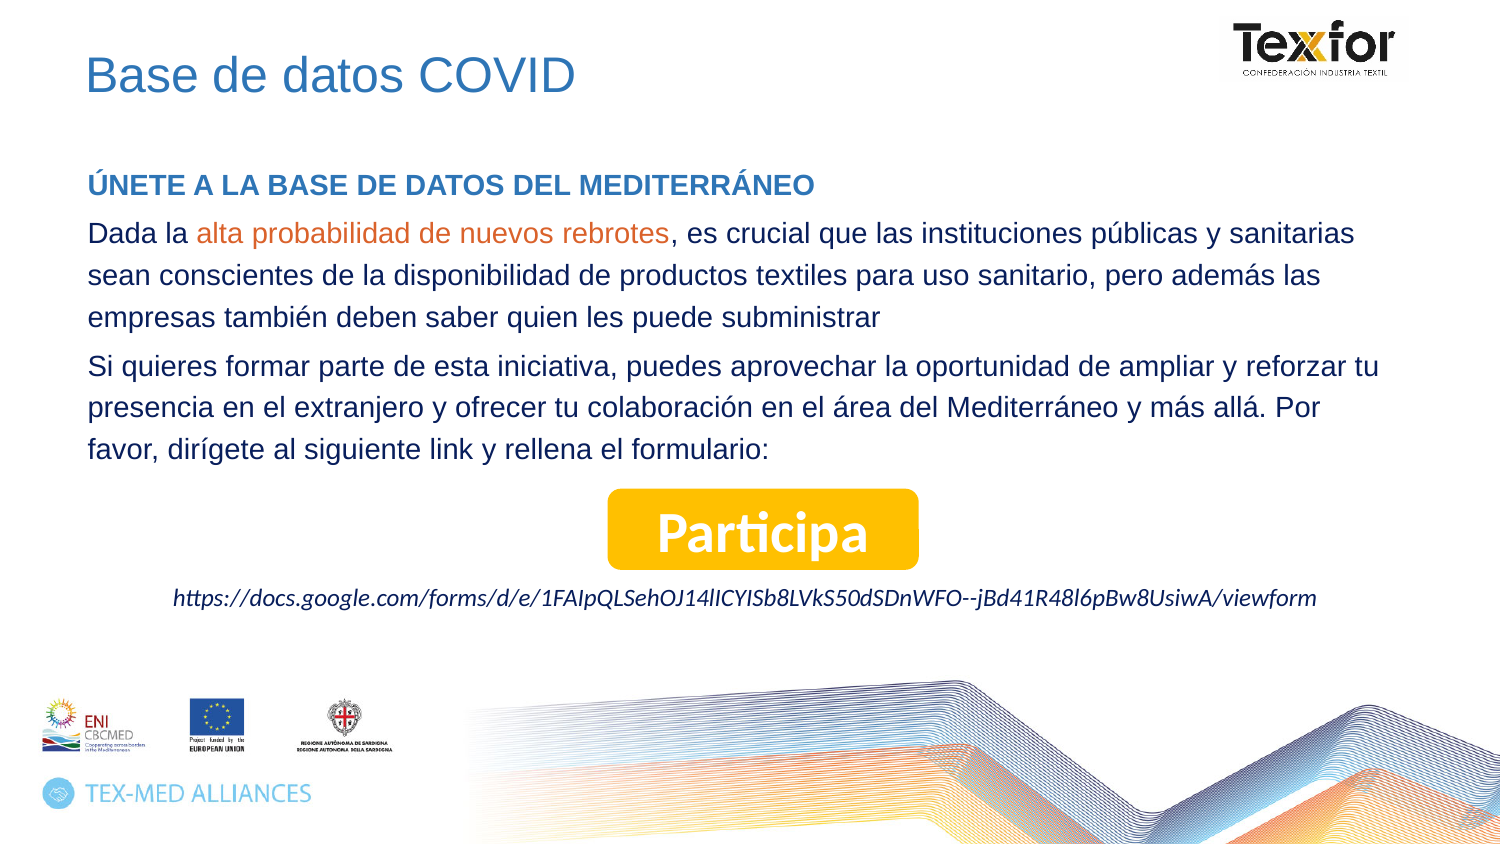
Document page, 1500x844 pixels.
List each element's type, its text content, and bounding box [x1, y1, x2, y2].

text_box https://docs.google.com/forms/d/e/1FAIpQLSehOJ14lICYISb8LVkS50dSDnWFO--jBd41R48l6pBw8UsiwA/viewform [49, 573, 1443, 619]
text_box ÚNETE A LA BASE DE DATOS DEL MEDITERRÁNEO Dada la alta probabilidad de nuevos rebrotes, es crucial que las instituciones públicas y sanitarias sean conscientes de la disponibilidad de productos textiles para uso sanitario, pero además las empresas también deben saber quien les puede subministrar Si quieres formar parte de esta iniciativa, puedes aprovechar la oportunidad de ampliar y reforzar tu presencia en el extranjero y ofrecer tu colaboración en el área del Mediterráneo y más allá. Por favor, dirígete al siguiente link y rellena el formulario: [79, 152, 1390, 473]
text_box Base de datos COVID [79, 36, 1475, 108]
picture [0, 0, 1500, 844]
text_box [607, 485, 919, 574]
